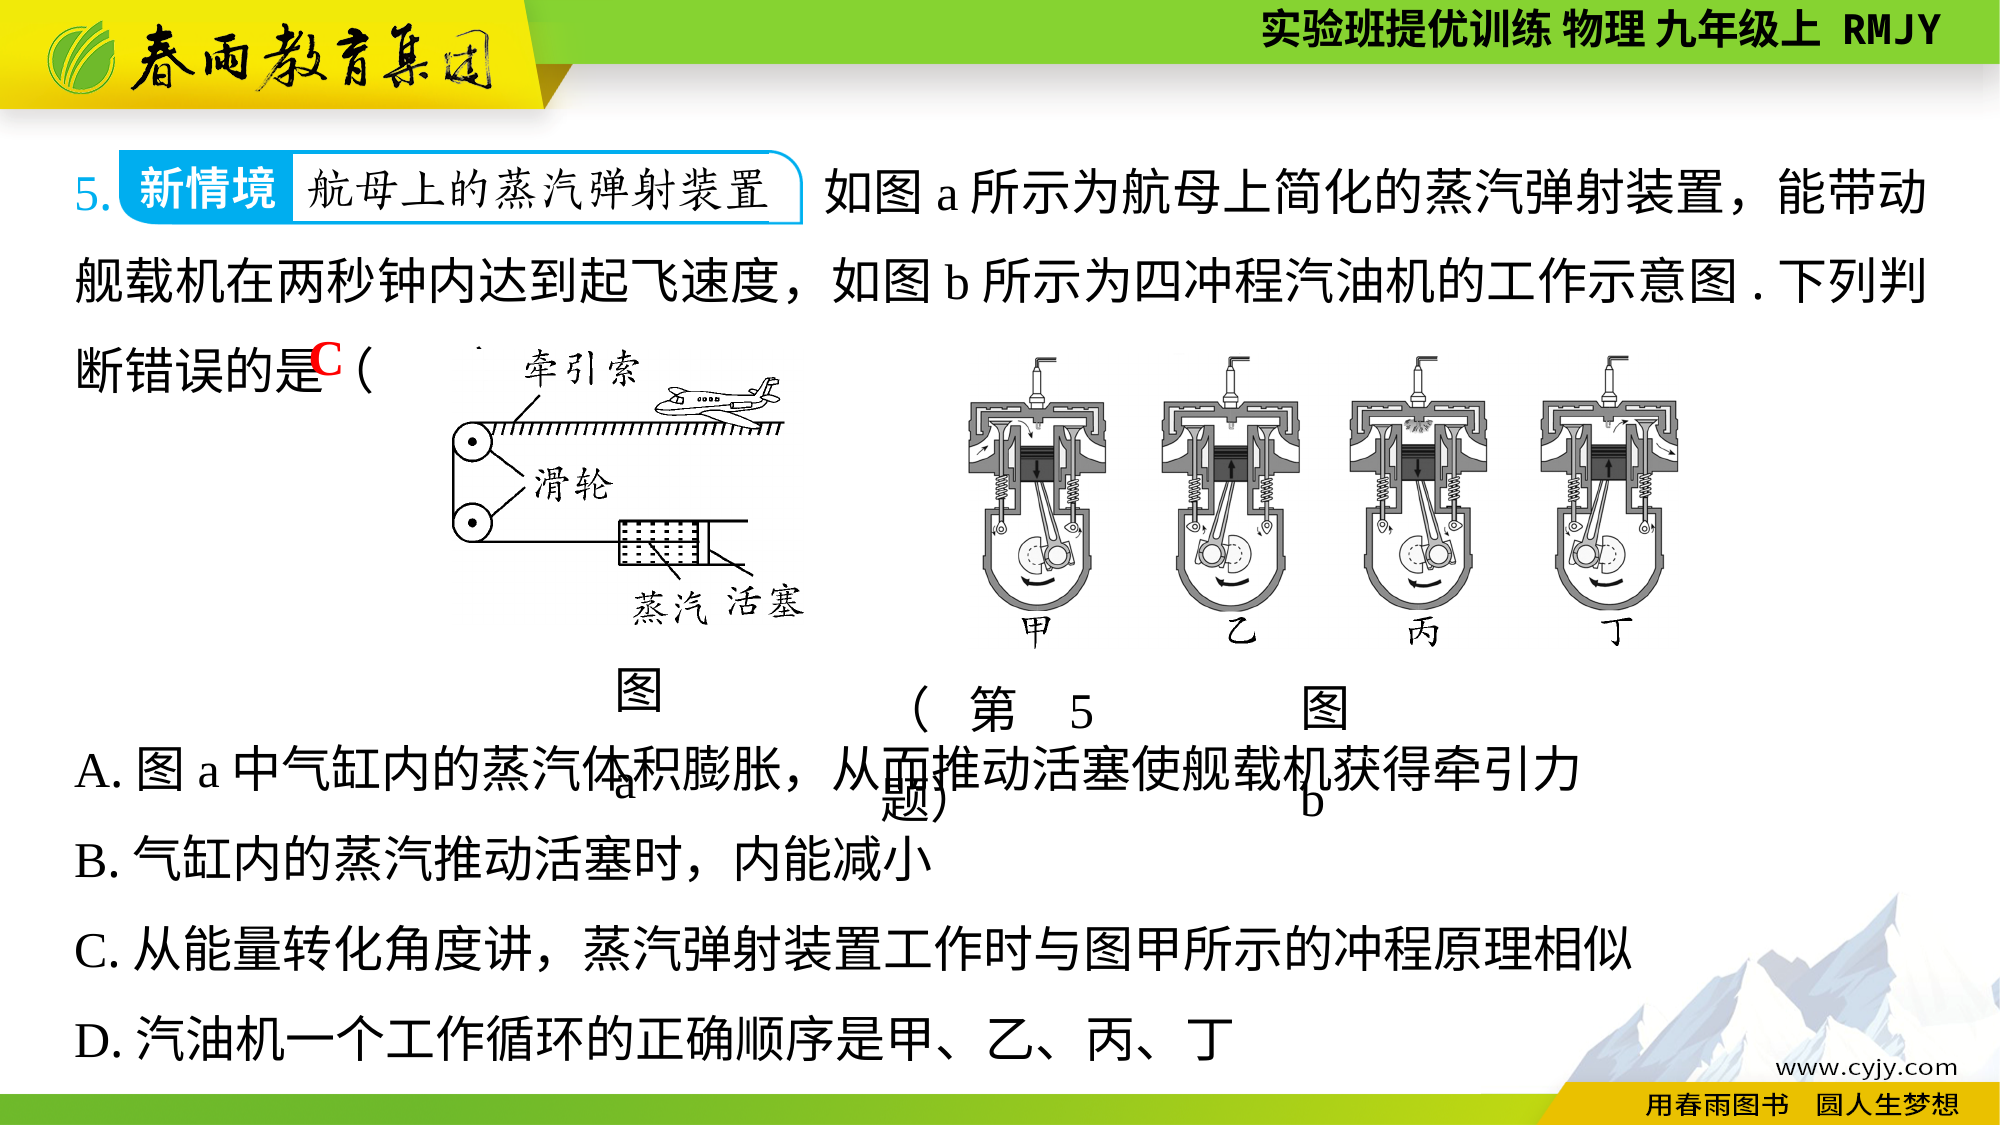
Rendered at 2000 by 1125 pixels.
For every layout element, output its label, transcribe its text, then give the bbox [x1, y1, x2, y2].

text_box 图a [599, 633, 702, 727]
picture [0, 0, 2000, 1125]
text_box 图b [1285, 657, 1391, 744]
list 5. 如图a所示为航母上简化的蒸汽弹射装置，能带动舰载机在两秒钟内达到起飞速度，如图b所示为四冲程汽油机的工作示意图.下列判断错误的是（ ）. A.图a中气缸内的蒸汽体积膨胀，从而推动活塞使舰载机获得牵引力 B.气缸内的蒸汽推动活塞时，内能减小 C.从能量转化角度讲，蒸汽弹射装置工作时与图甲所示的冲程原理相似 D.汽油机一个工作循环的正确顺序是甲、乙、丙、丁 [59, 122, 1944, 1085]
text_box C [293, 318, 360, 394]
text_box （第5题） [866, 641, 1121, 746]
